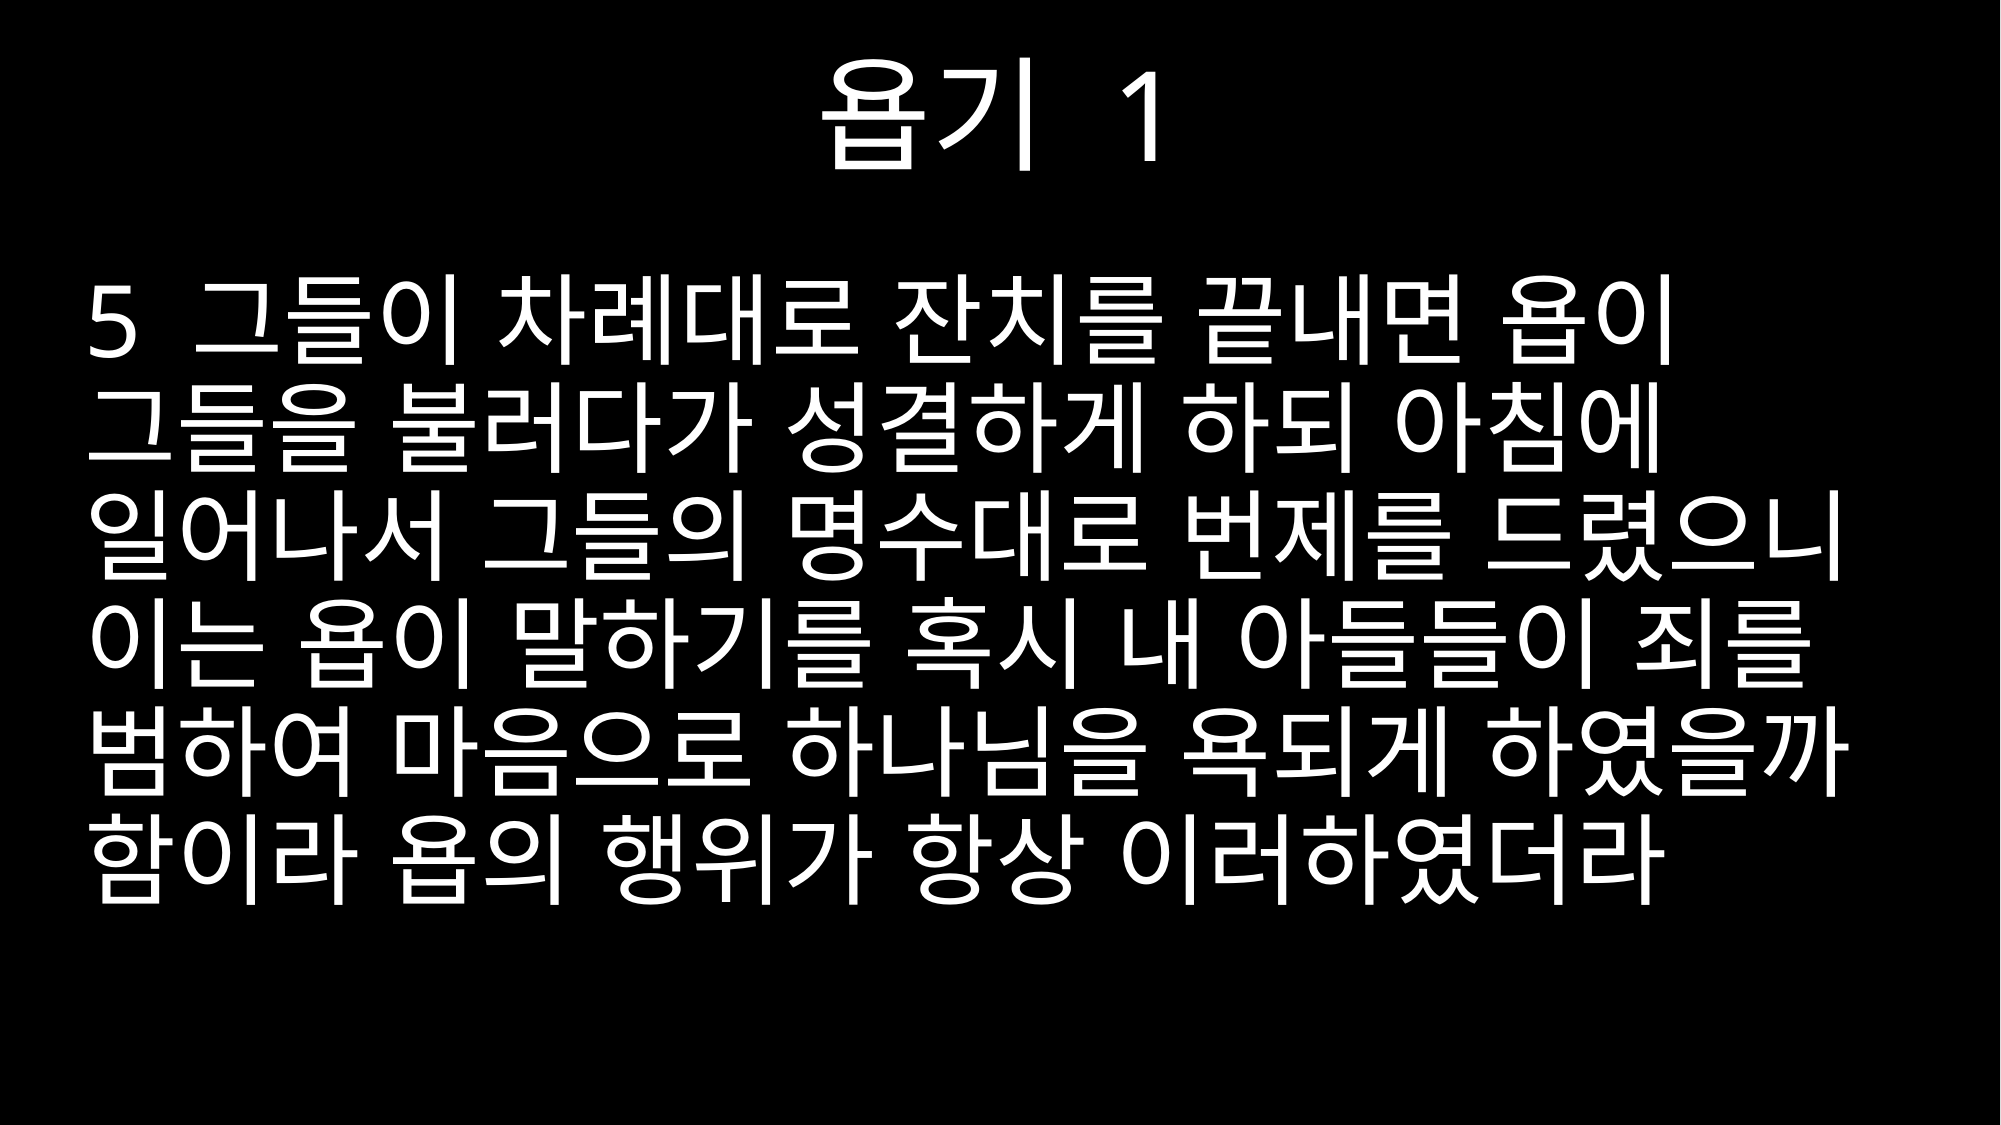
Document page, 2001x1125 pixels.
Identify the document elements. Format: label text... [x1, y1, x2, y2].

footer 욥기 1 [0, 32, 2000, 192]
list 5 그들이 차례대로 잔치를 끝내면 욥이 그들을 불러다가 성결하게 하되 아침에 일어나서 그들의 명수대로 번제를 드렸으니 이는 욥이 말하기를 혹시 내 아들들이 죄를 범하여 마음으로 하나님을 욕되게 하였을까 함이라 욥의 행위가 항상 이러하였더라 [69, 263, 1953, 423]
picture [0, 0, 2001, 1125]
